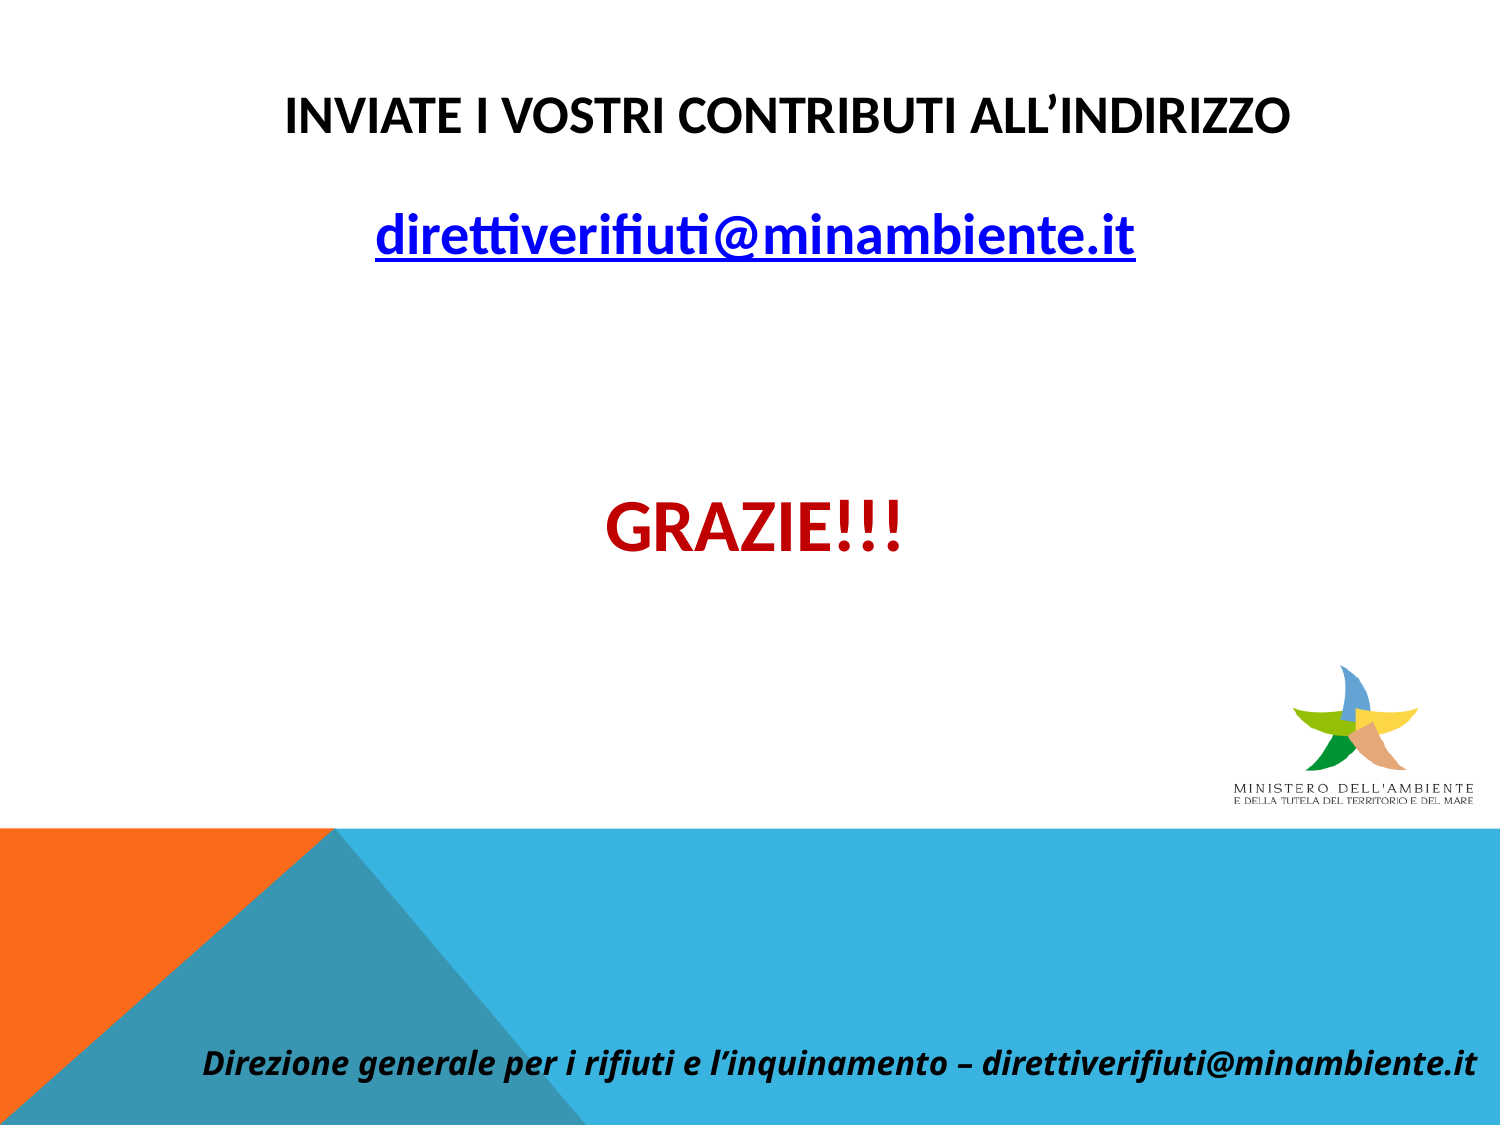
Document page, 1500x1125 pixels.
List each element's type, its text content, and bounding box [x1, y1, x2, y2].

picture [1233, 665, 1473, 804]
title Inviate i vostri contributi all’indirizzo [170, 65, 1406, 157]
text_box Direzione generale per i rifiuti e l’inquinamento – direttiverifiuti@minambiente.it [194, 1034, 1500, 1090]
text_box direttiverifiuti@minambiente.it GRAZIE!!! [135, 188, 1376, 574]
